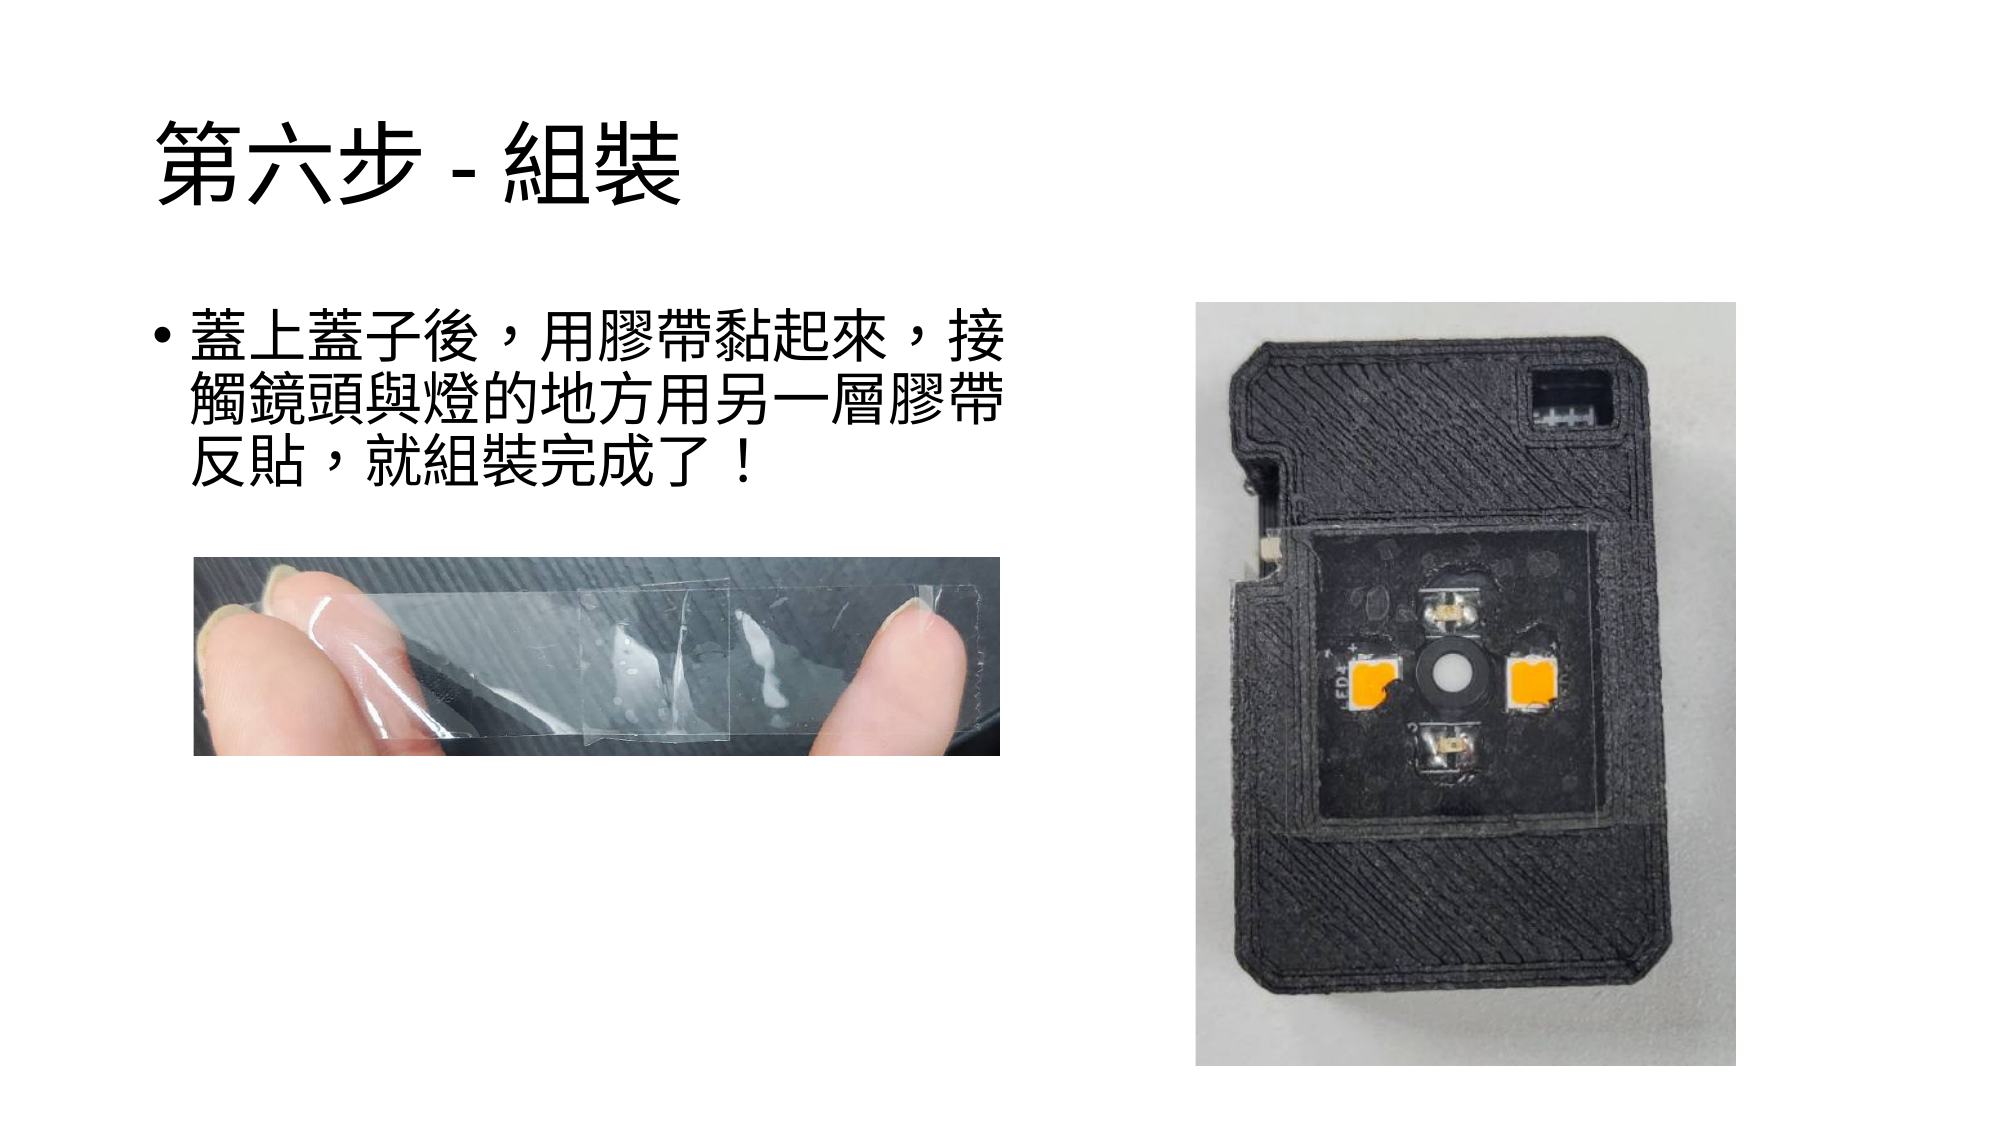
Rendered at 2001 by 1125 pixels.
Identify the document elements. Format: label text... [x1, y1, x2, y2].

text_box 蓋上蓋子後，用膠帶黏起來，接觸鏡頭與燈的地方用另一層膠帶反貼，就組裝完成了！ [137, 299, 1069, 1014]
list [1195, 302, 1736, 1066]
picture [193, 556, 1001, 756]
title 第六步-組裝 [137, 59, 1863, 278]
